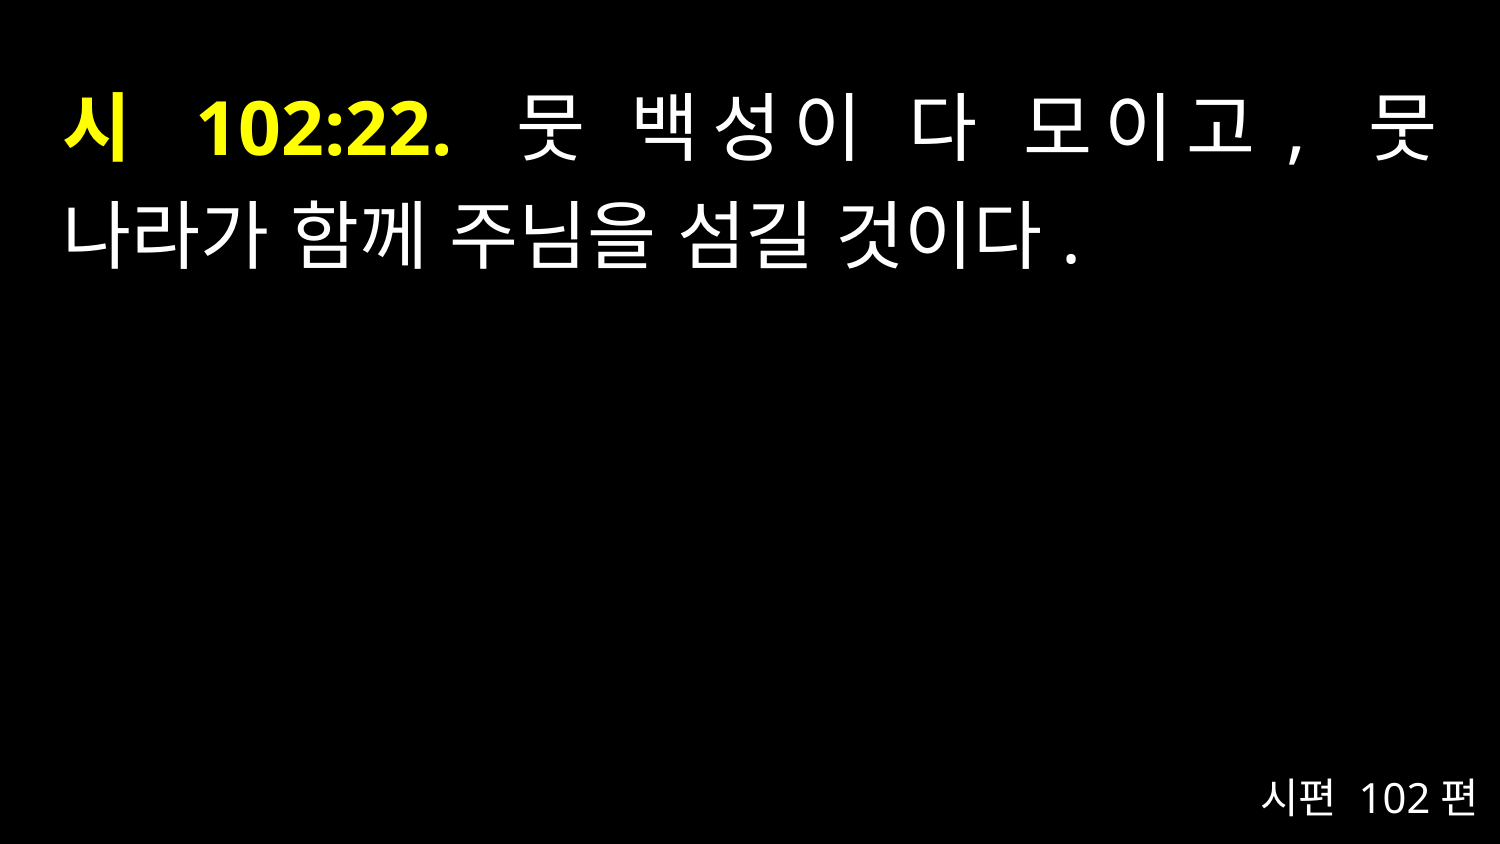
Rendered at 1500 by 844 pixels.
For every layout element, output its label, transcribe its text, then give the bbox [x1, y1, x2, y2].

title 시 102:22. 뭇 백성이 다 모이고, 뭇 나라가 함께 주님을 섬길 것이다. [0, 0, 1500, 844]
subtitle 시편 102편 [916, 770, 1500, 844]
